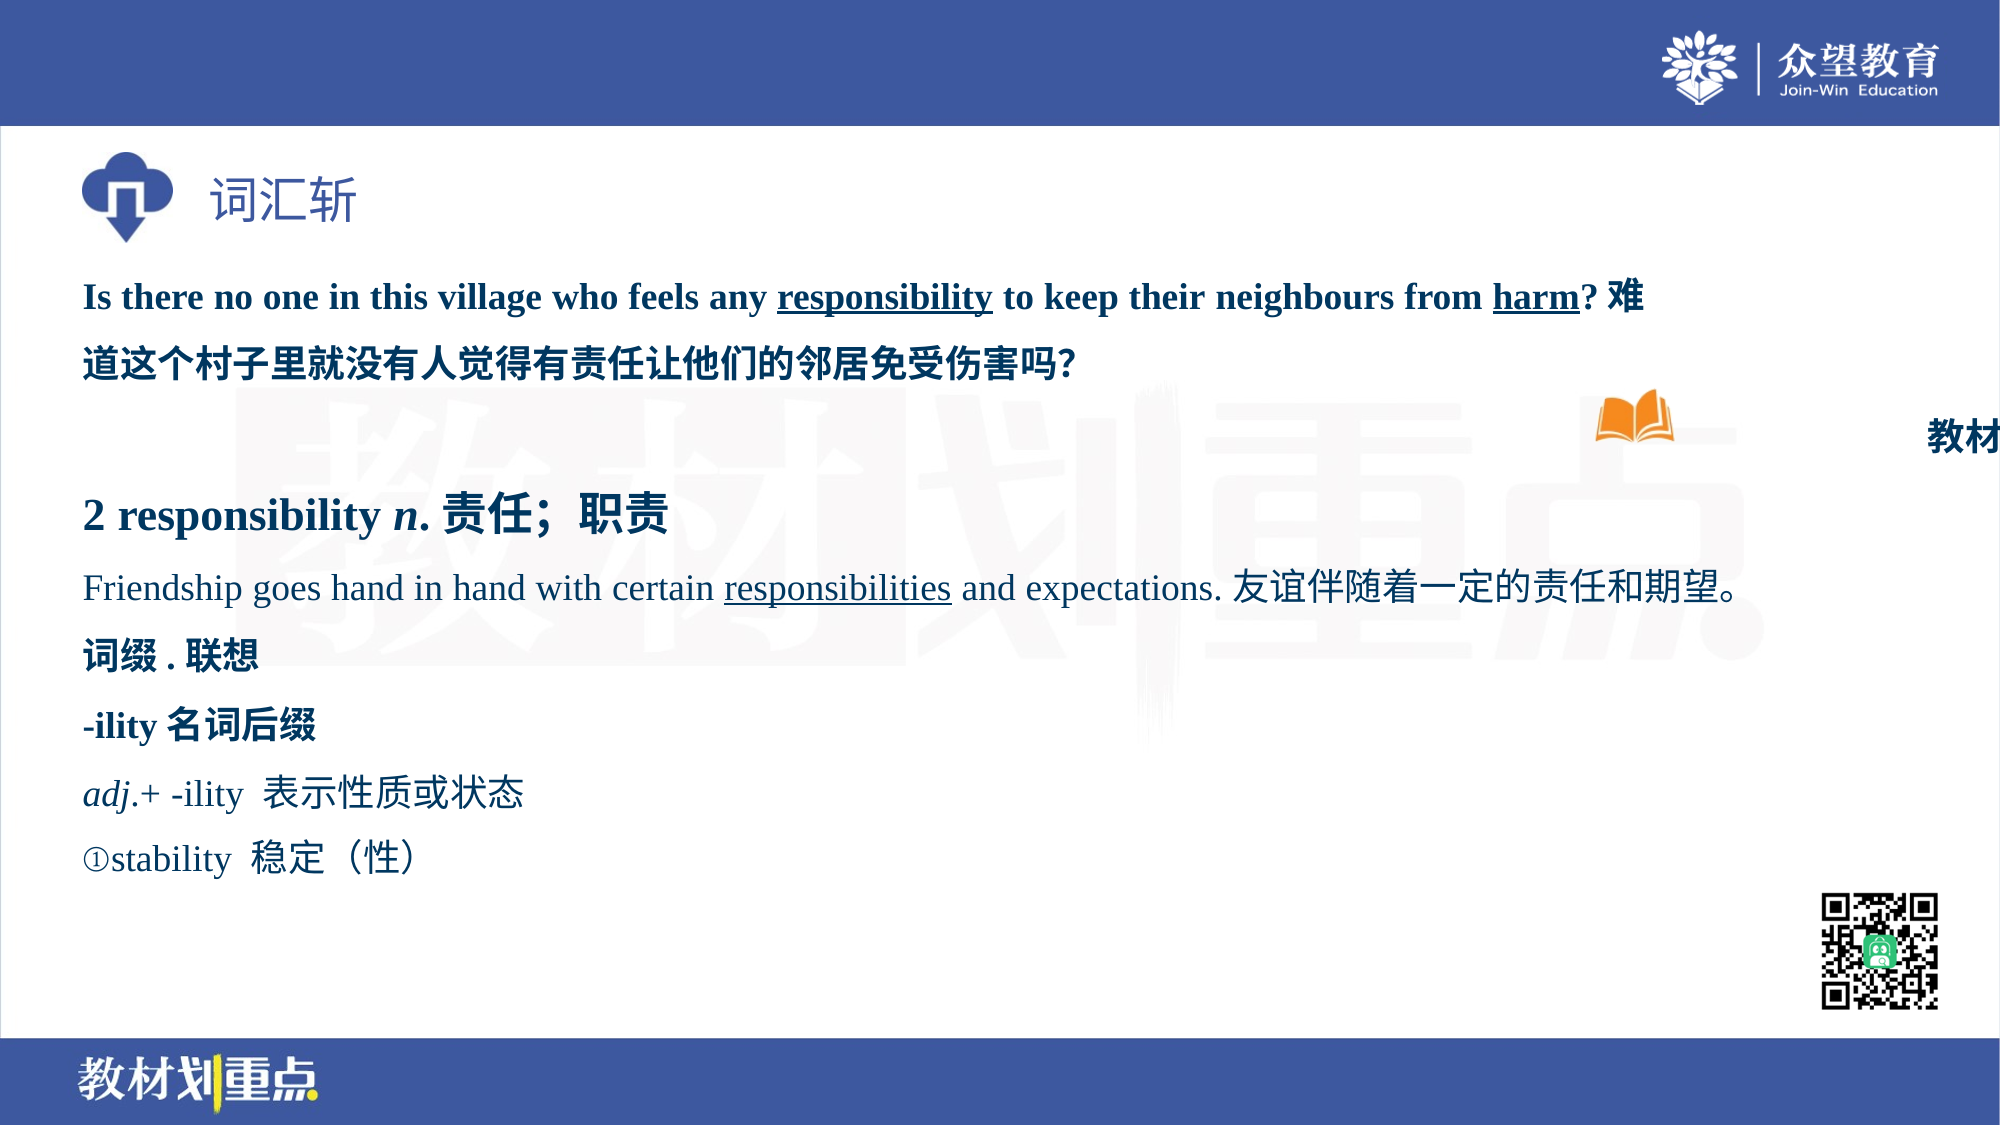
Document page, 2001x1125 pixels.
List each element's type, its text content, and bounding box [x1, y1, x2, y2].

text_box Is there no one in this village who feels any responsibility to keep their neighbours from harm?难 道这个村子里就没有人觉得有责任让他们的邻居免受伤害吗？ 教材P20 [82, 248, 1817, 451]
text_box Friendship goes hand in hand with certain responsibilities and expectations.友谊伴随着一定的责任和期望。 词缀.联想 -ility名词后缀 adj.+ -ility 表示性质或状态 ①stability 稳定（性） [82, 539, 1817, 872]
picture [0, 0, 2000, 1125]
text_box 2 responsibility n.责任；职责 [82, 457, 1817, 539]
